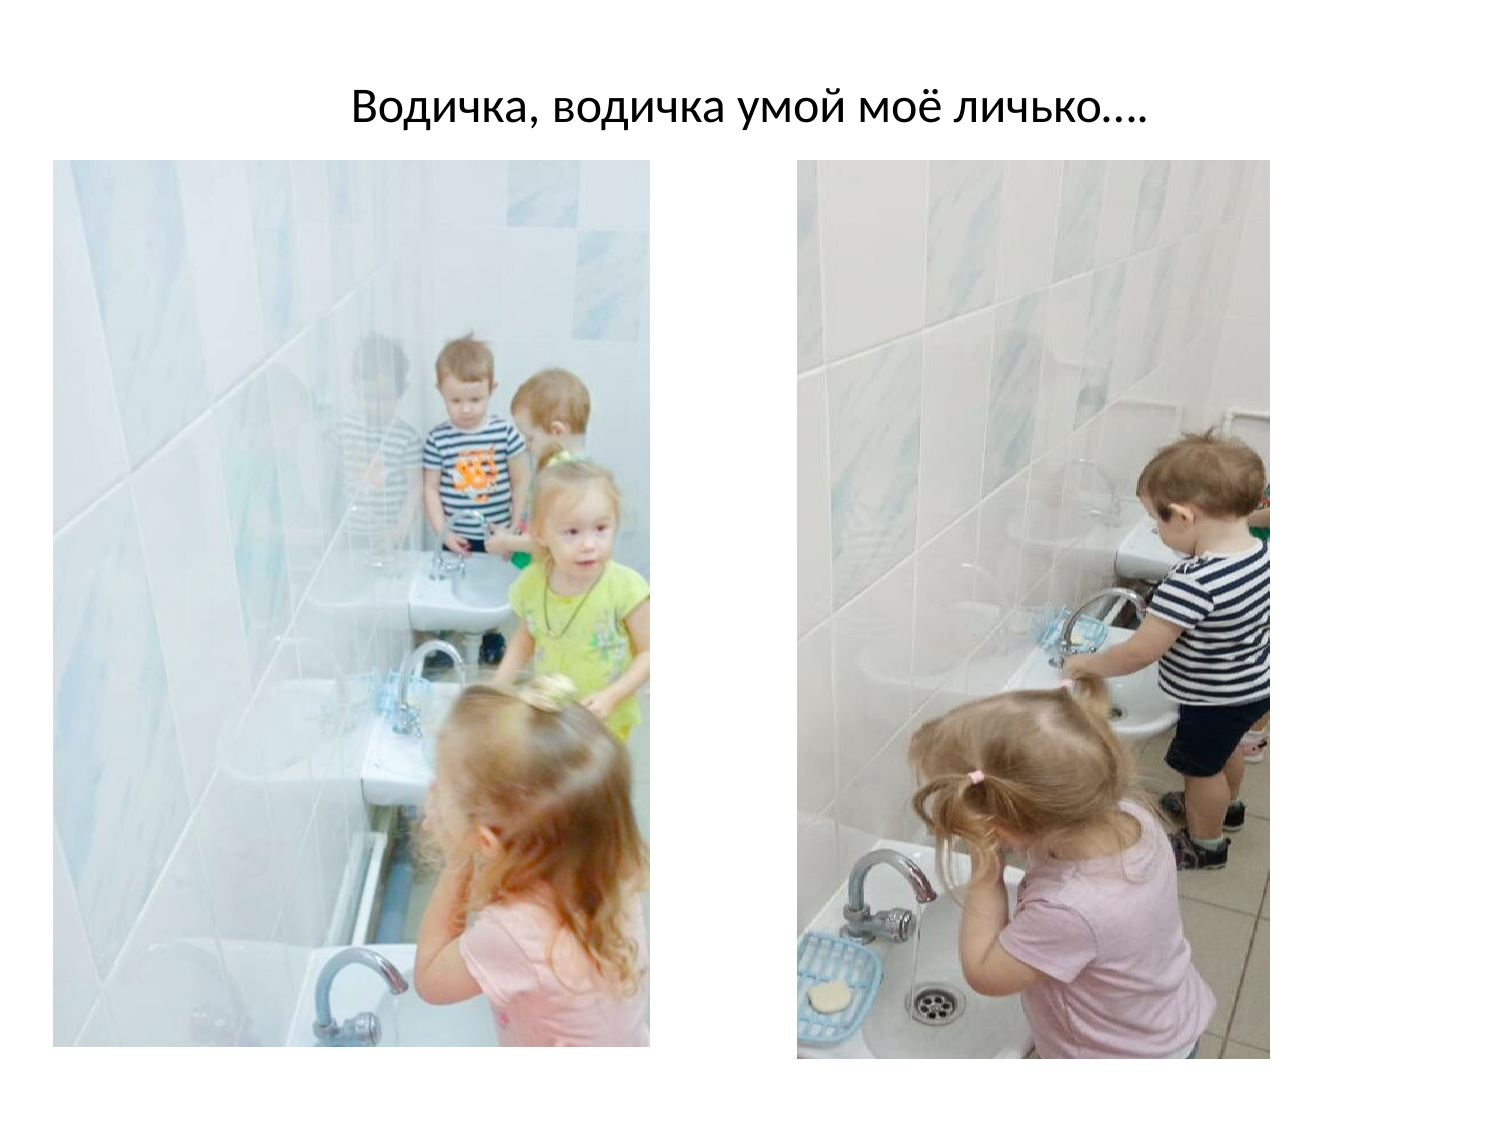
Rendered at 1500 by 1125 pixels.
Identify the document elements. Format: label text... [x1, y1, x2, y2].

picture [52, 160, 650, 1047]
picture [796, 160, 1270, 1059]
title Водичка, водичка умой моё личько…. [75, 45, 1425, 161]
